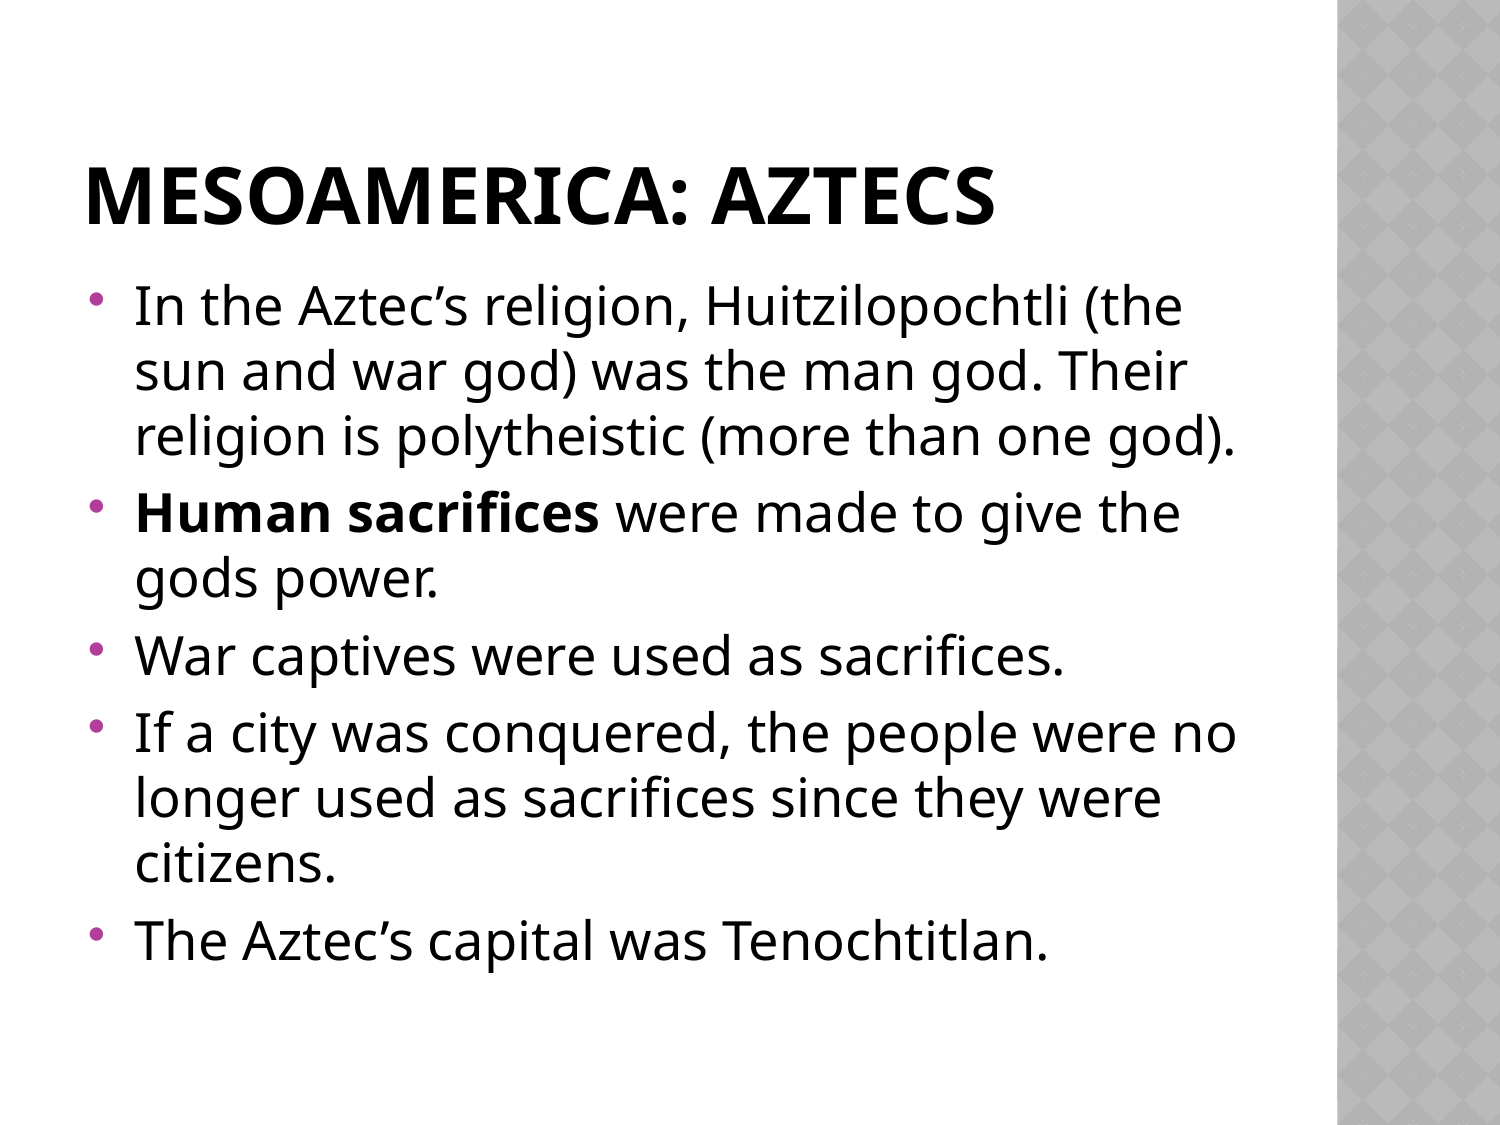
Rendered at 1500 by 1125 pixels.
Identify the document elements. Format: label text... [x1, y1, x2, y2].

list In the Aztec’s religion, Huitzilopochtli (the sun and war god) was the man god. Their religion is polytheistic (more than one god). Human sacrifices were made to give the gods power. War captives were used as sacrifices. If a city was conquered, the people were no longer used as sacrifices since they were citizens. The Aztec’s capital was Tenochtitlan. [75, 264, 1263, 1059]
title Mesoamerica: aztecs [75, 52, 1263, 240]
